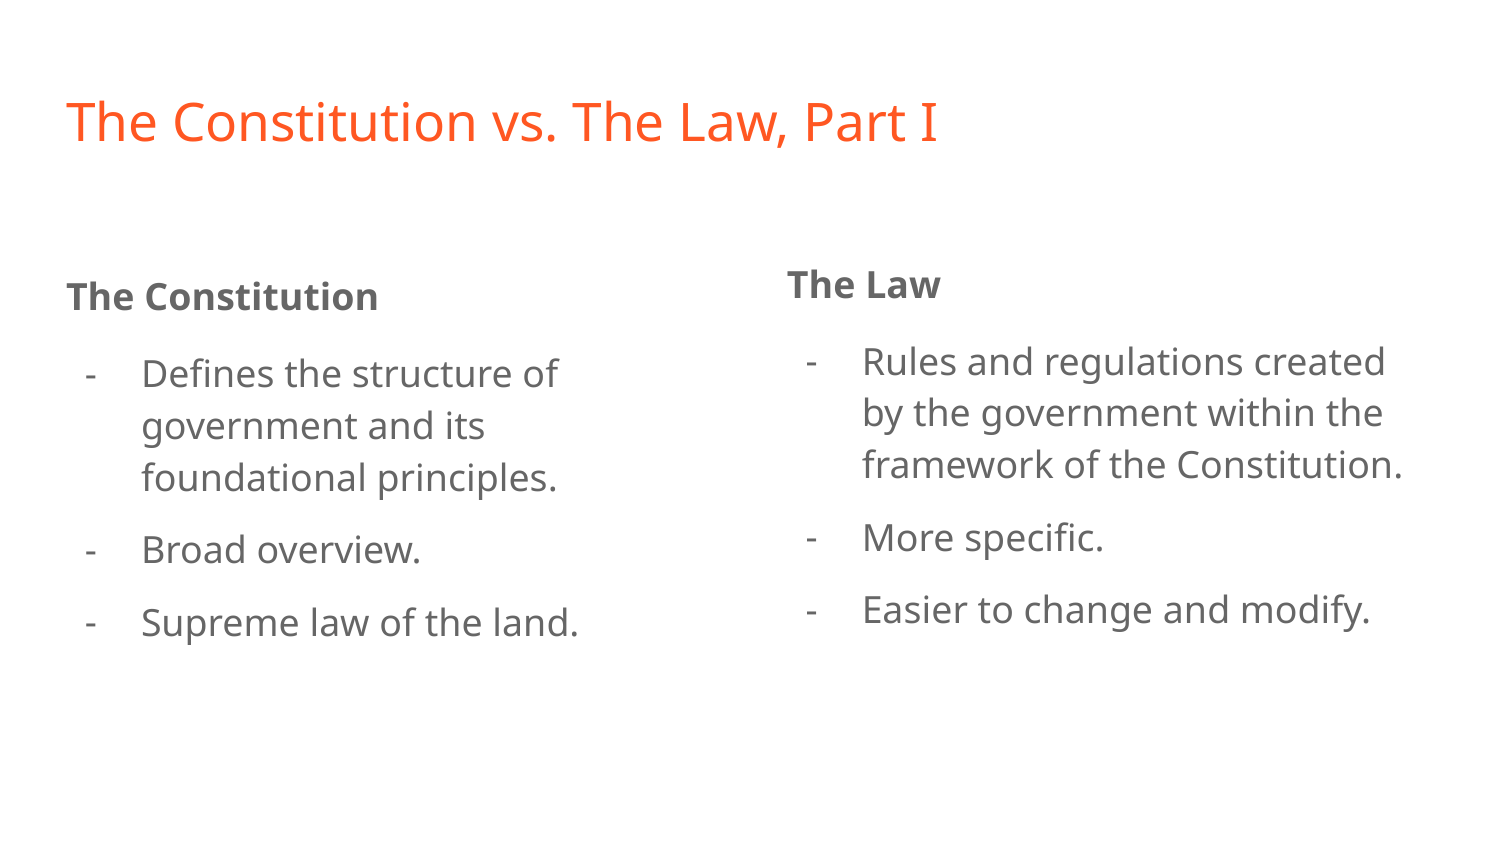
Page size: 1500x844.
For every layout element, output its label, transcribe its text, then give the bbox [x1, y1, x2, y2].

title The Constitution vs. The Law, Part I [51, 72, 1449, 167]
list The Law Rules and regulations created by the government within the framework of the Constitution. More specific. Easier to change and modify. [771, 239, 1427, 800]
list The Constitution Defines the structure of government and its foundational principles. Broad overview. Supreme law of the land. [51, 251, 706, 812]
